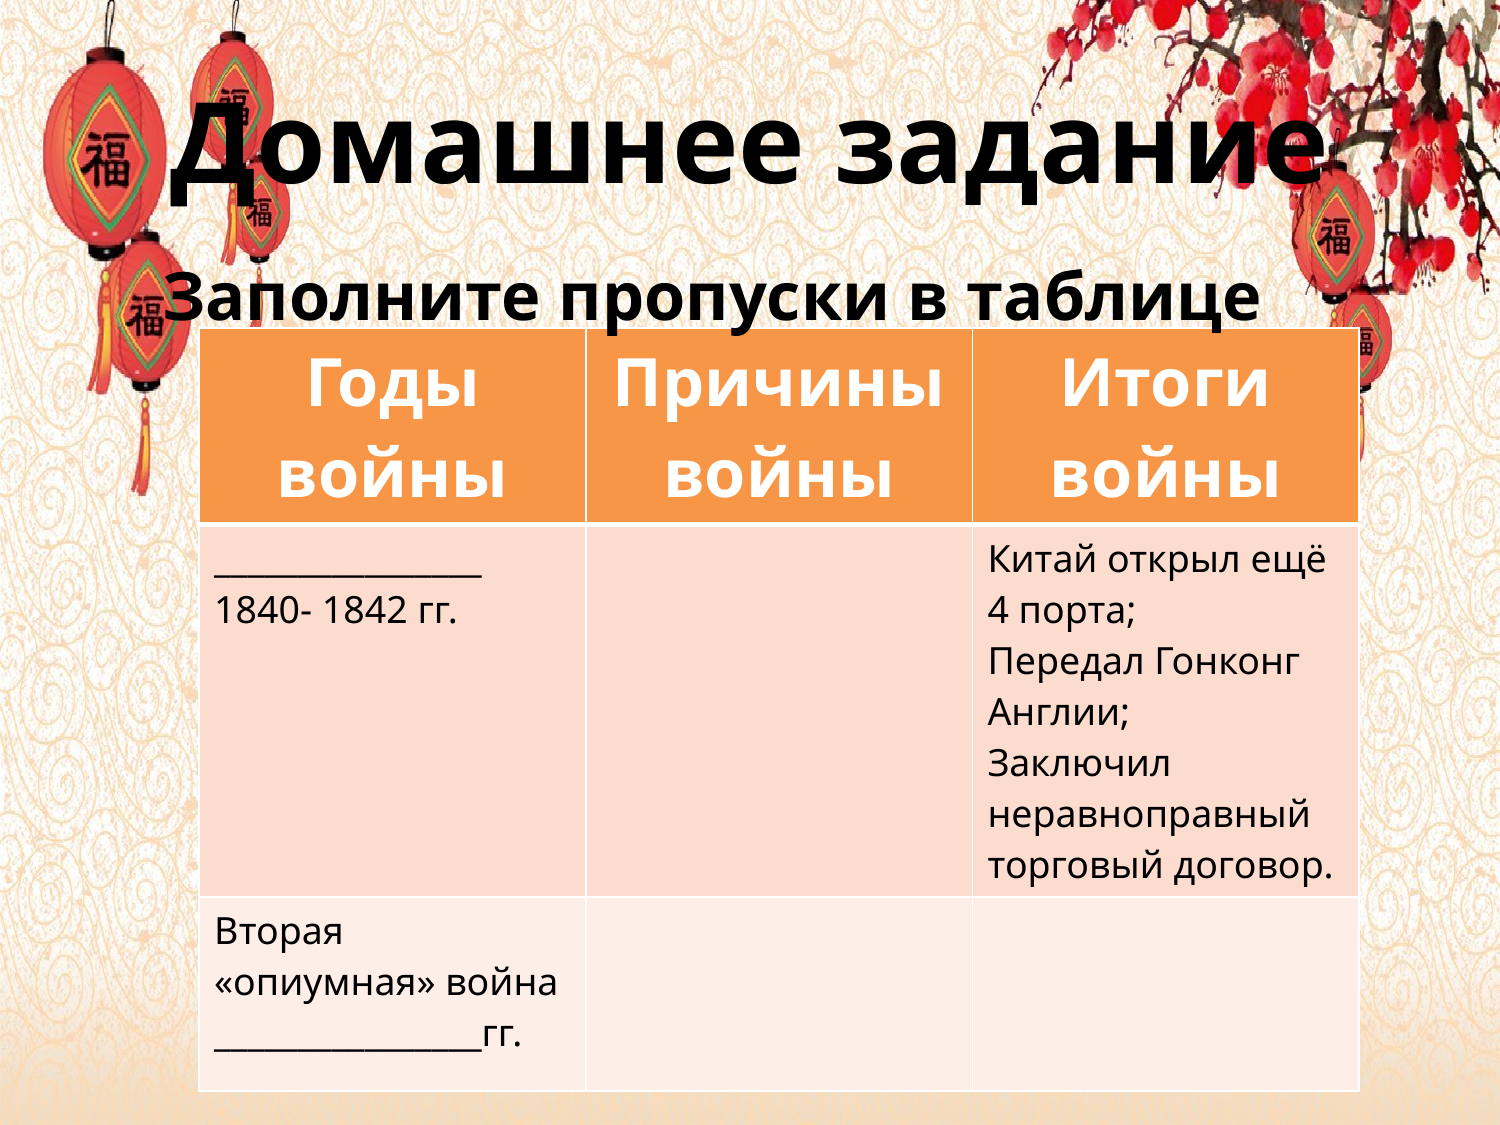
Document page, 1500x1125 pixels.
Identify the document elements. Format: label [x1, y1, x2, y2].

list [0, 0, 1500, 1125]
